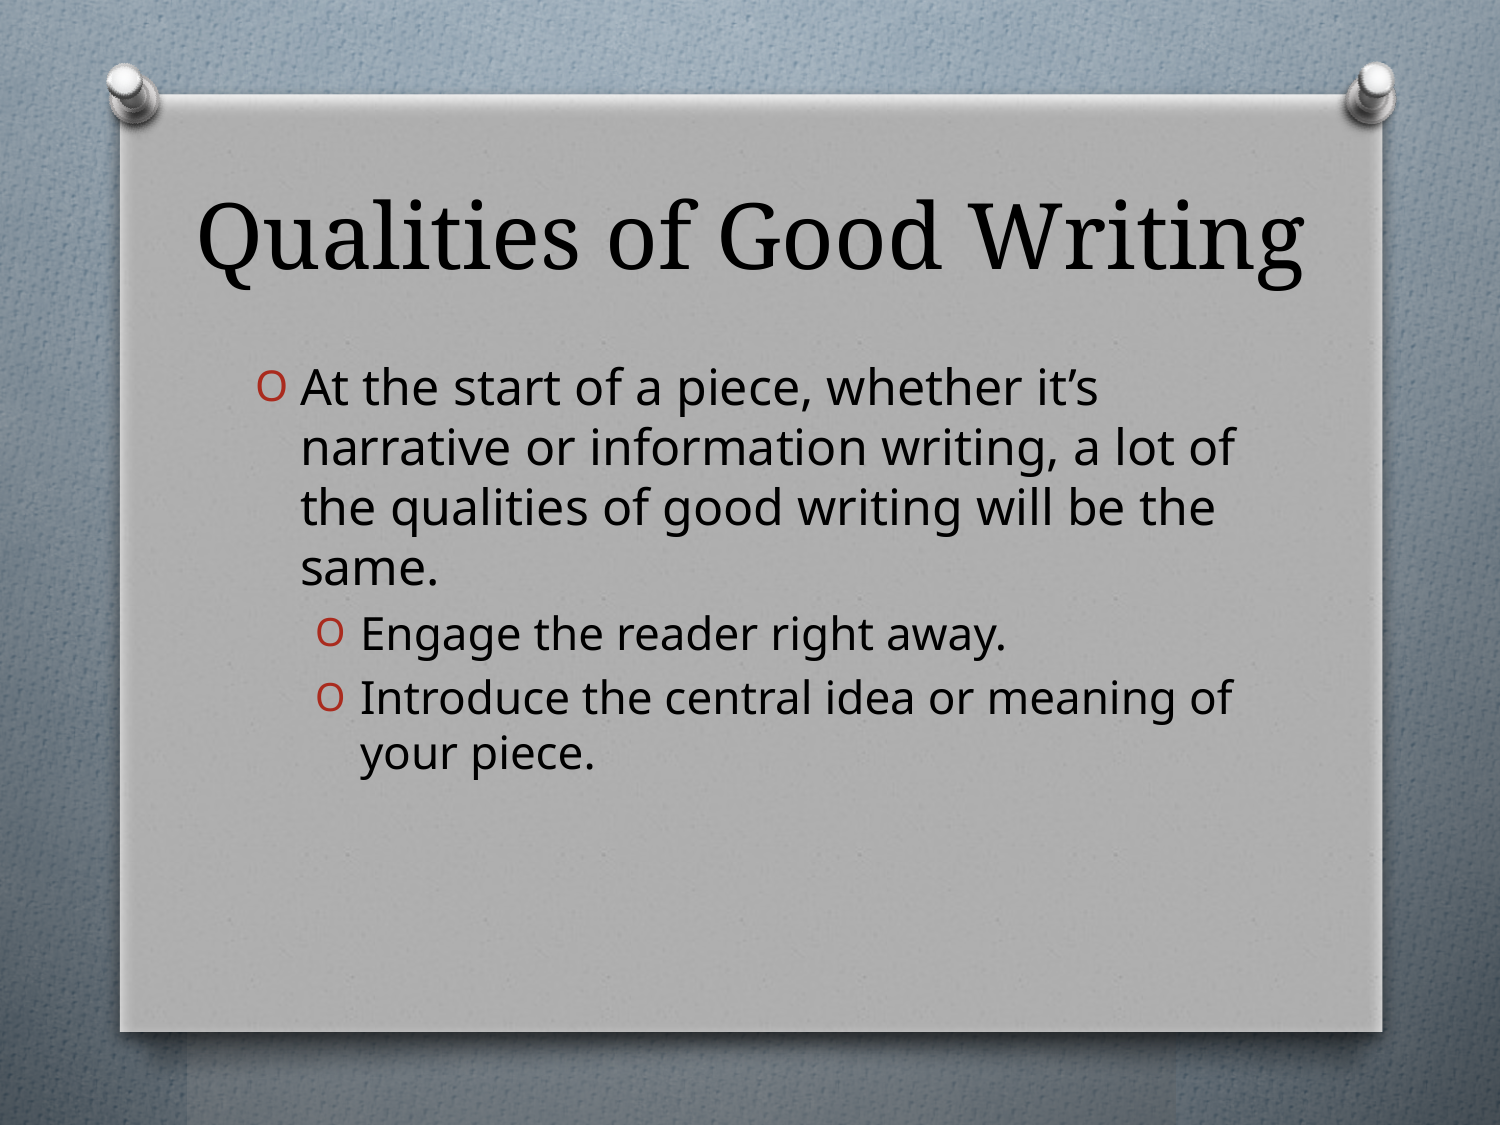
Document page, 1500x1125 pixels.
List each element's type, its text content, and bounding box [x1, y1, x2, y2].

title Qualities of Good Writing [179, 134, 1323, 332]
picture [75, 29, 198, 153]
picture [1317, 35, 1439, 156]
list At the start of a piece, whether it’s narrative or information writing, a lot of the qualities of good writing will be the same. Engage the reader right away. Introduce the central idea or meaning of your piece. [240, 347, 1257, 939]
